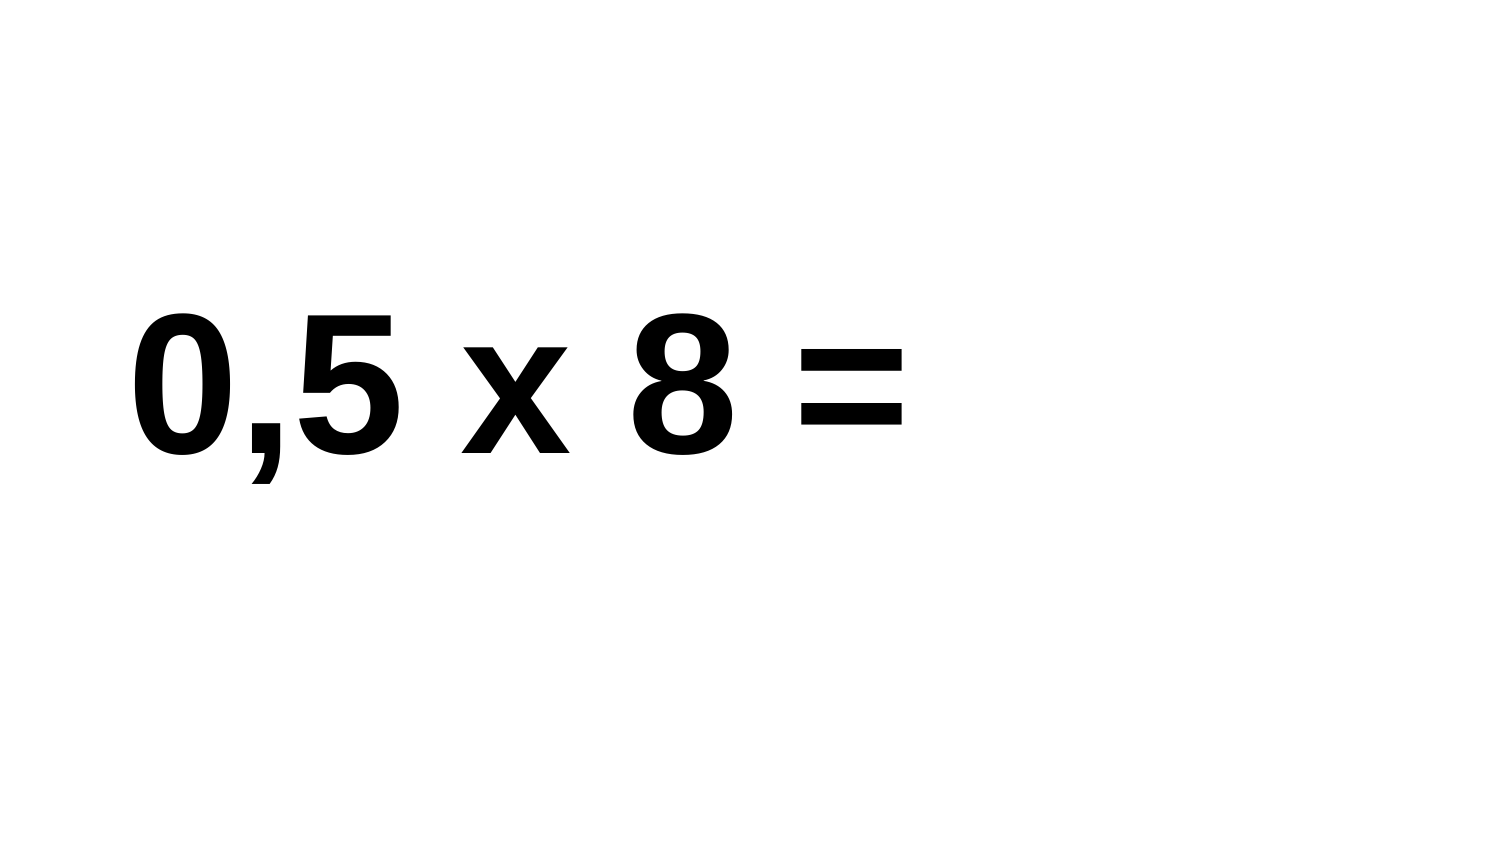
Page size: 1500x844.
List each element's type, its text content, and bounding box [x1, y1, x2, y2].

text_box 0,5 x 8 = [112, 318, 1388, 509]
